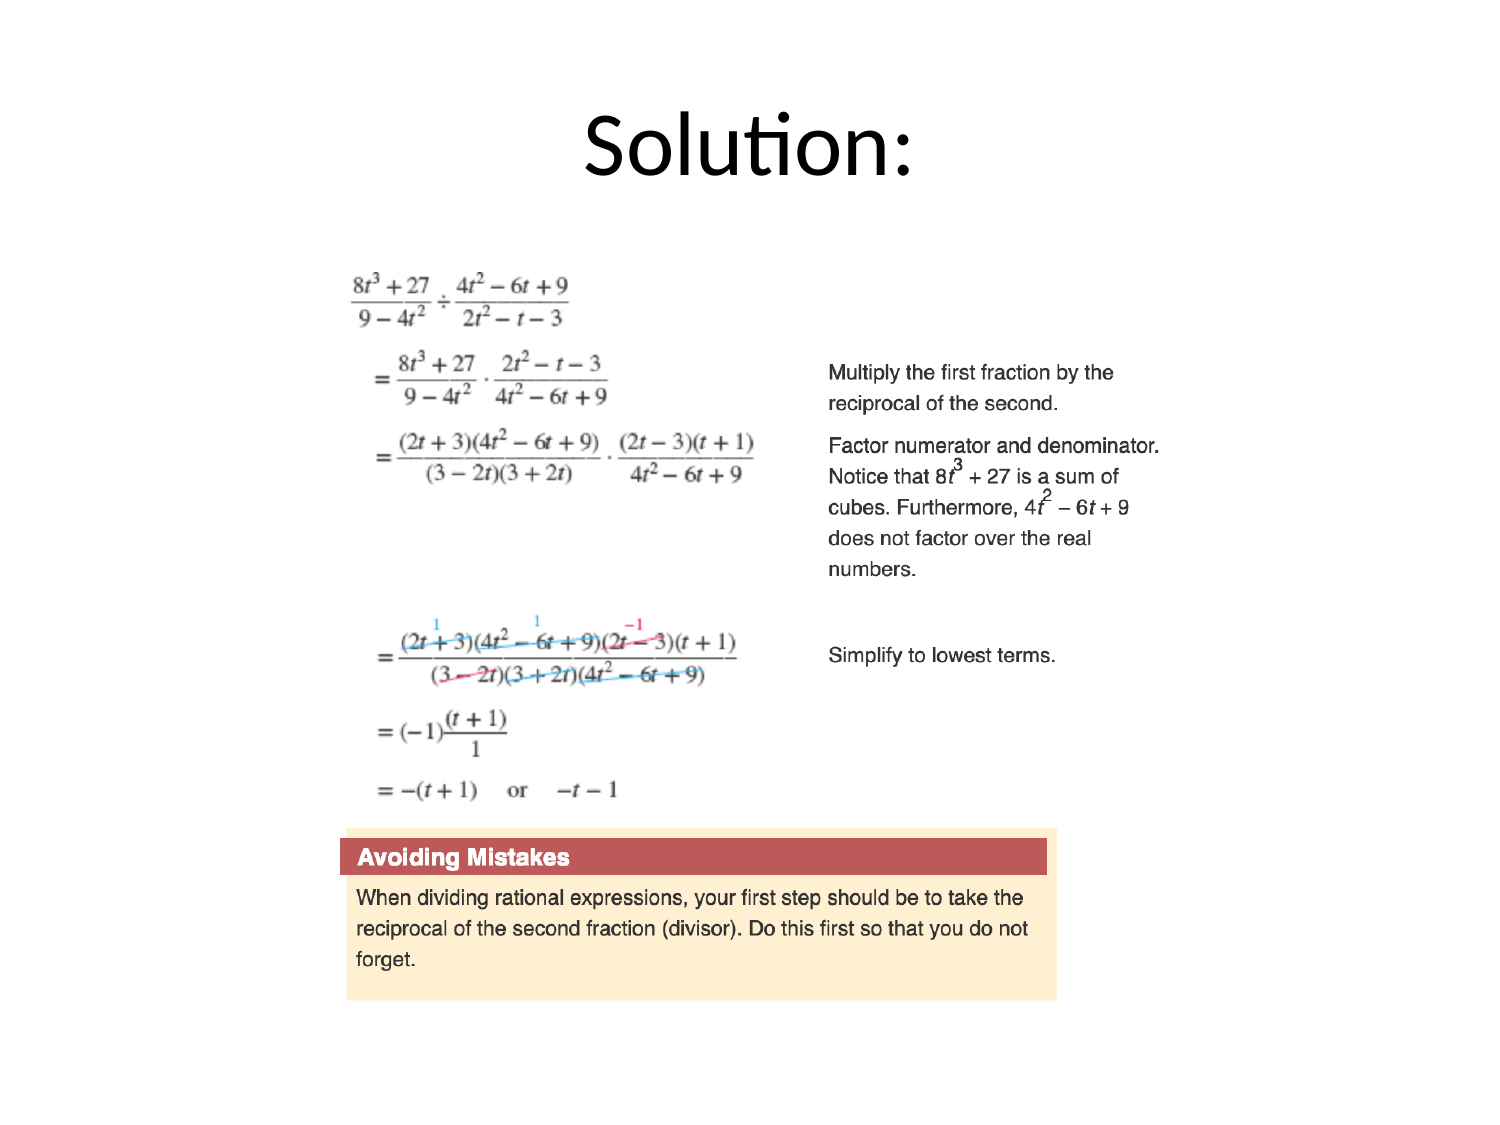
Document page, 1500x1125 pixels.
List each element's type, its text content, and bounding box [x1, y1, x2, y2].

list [74, 262, 1426, 1006]
title Solution: [75, 45, 1425, 233]
